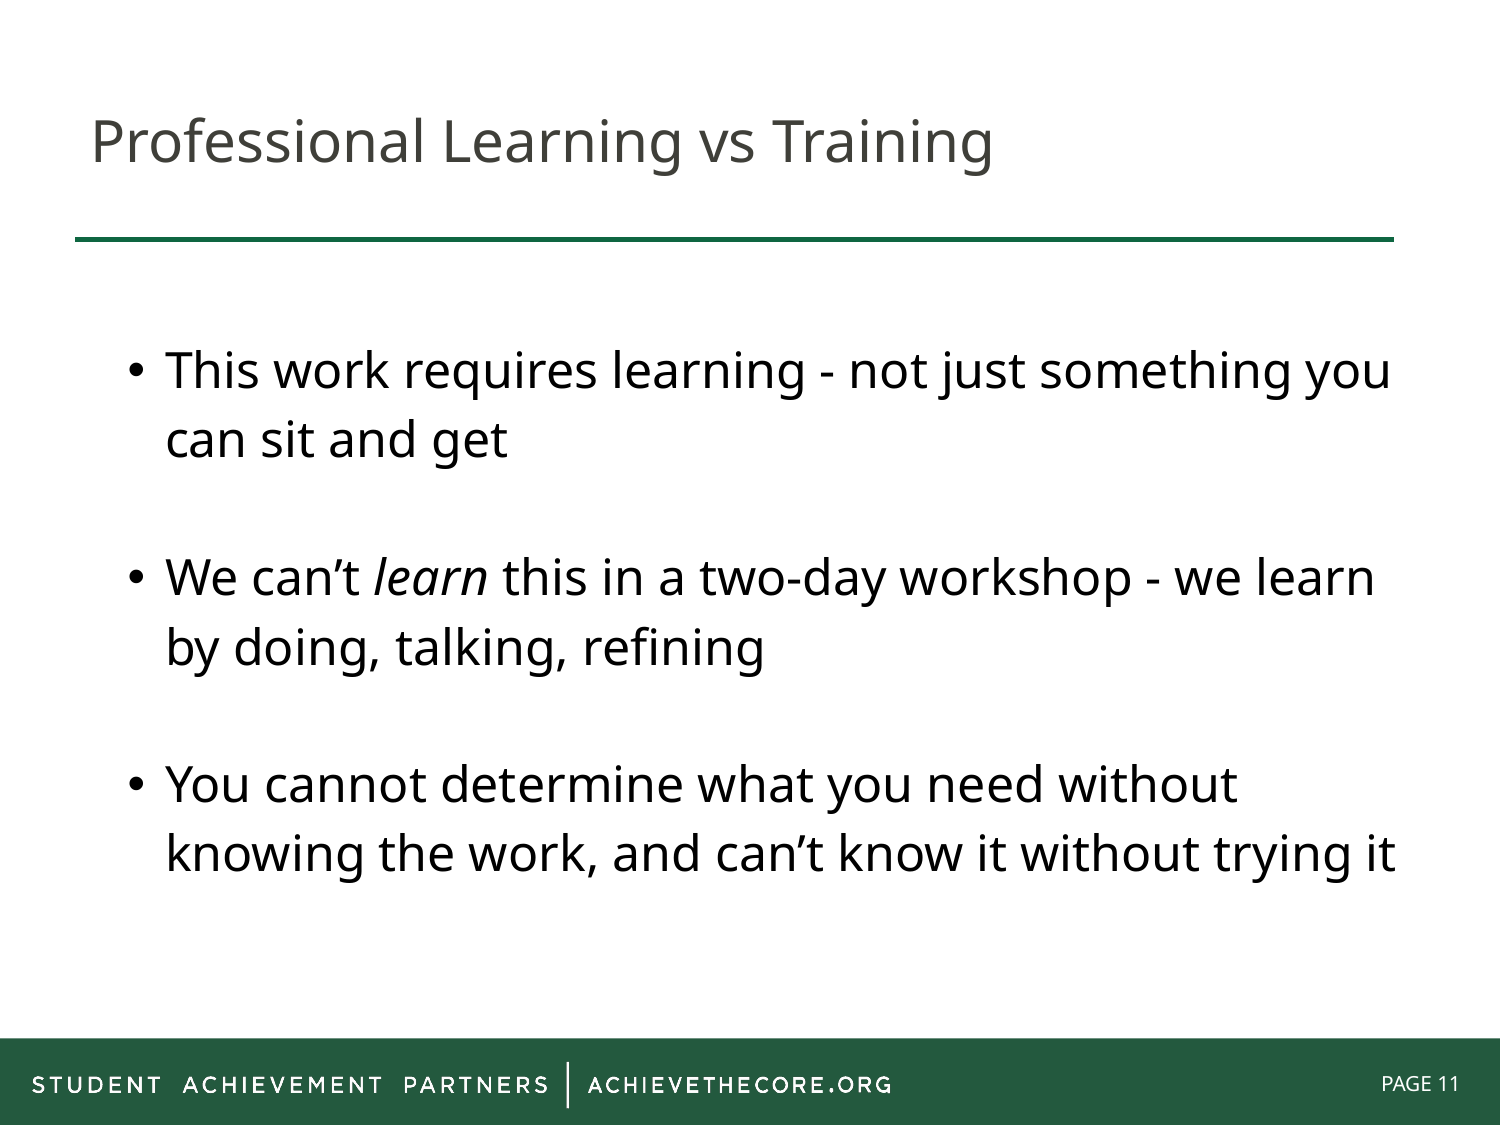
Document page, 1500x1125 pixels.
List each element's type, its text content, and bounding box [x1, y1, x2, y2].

picture [12, 1055, 911, 1112]
list This work requires learning - not just something you can sit and get We can’t learn this in a two-day workshop - we learn by doing, talking, refining You cannot determine what you need without knowing the work, and can’t know it without trying it [75, 262, 1425, 1005]
title Professional Learning vs Training [75, 45, 1425, 233]
